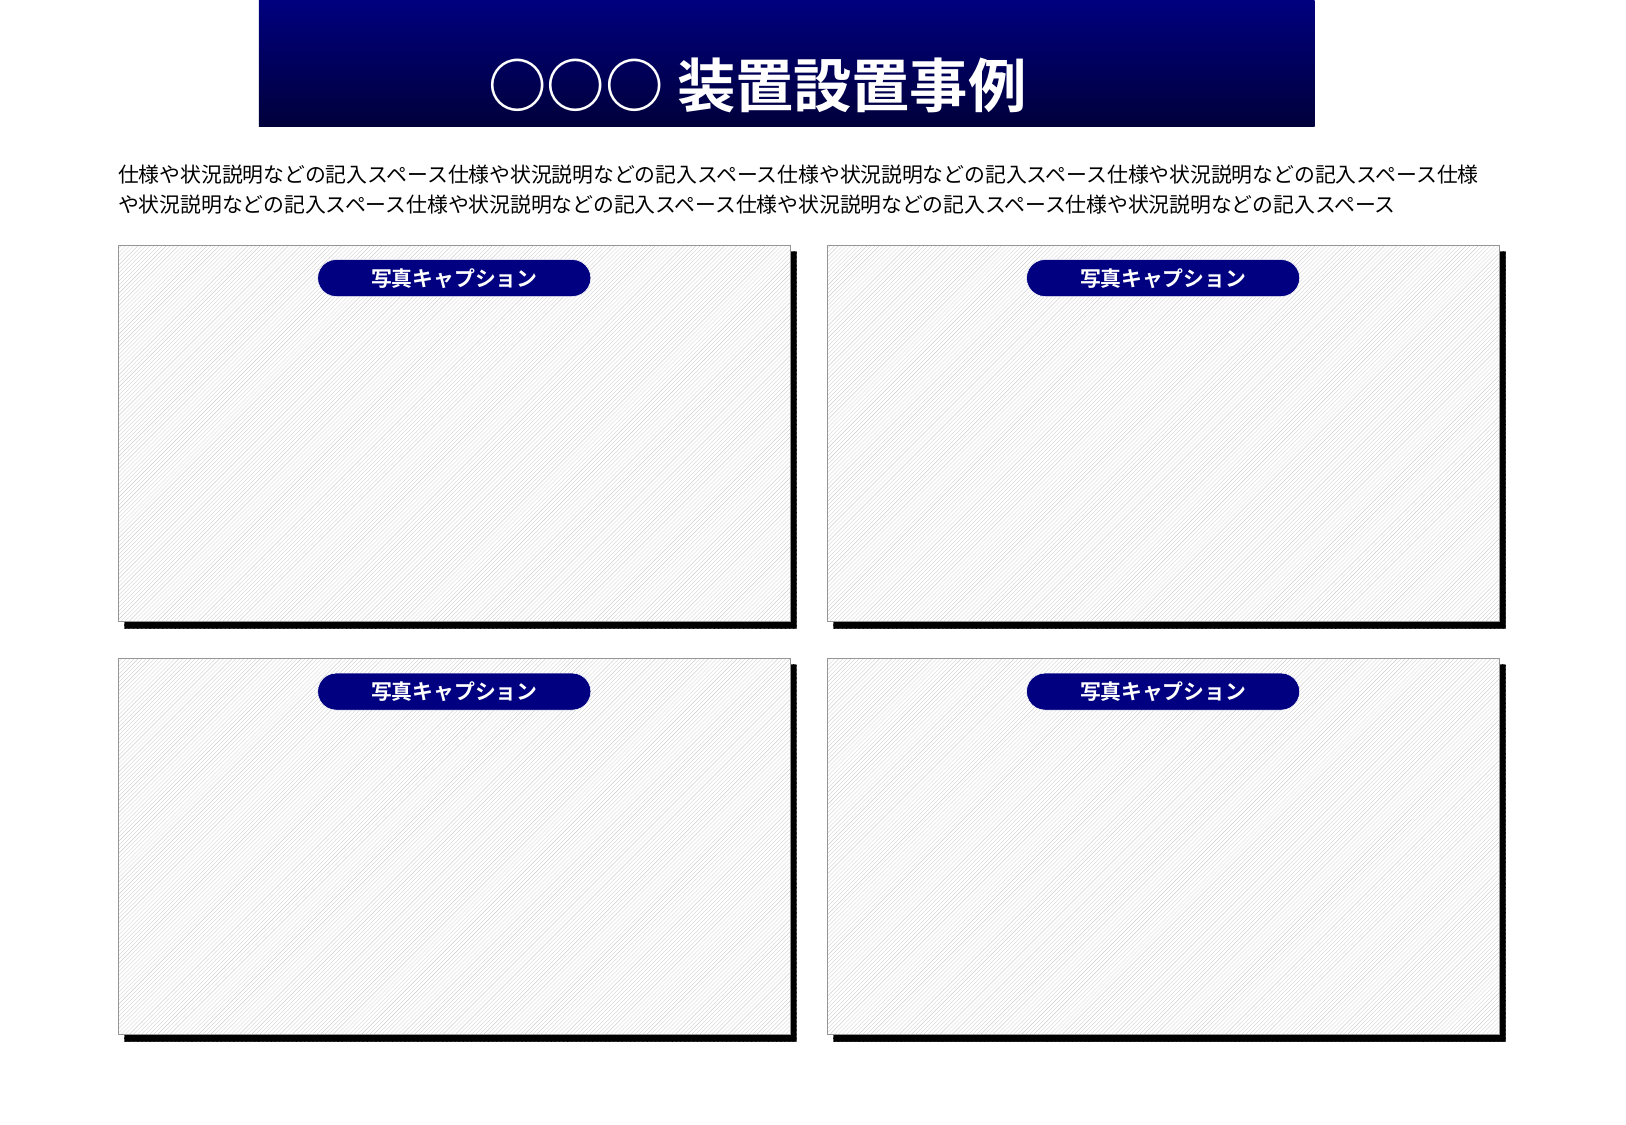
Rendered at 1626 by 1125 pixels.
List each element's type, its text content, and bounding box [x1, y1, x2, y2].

text_box 仕様や状況説明などの記入スペース仕様や状況説明などの記入スペース仕様や状況説明などの記入スペース仕様や状況説明などの記入スペース仕様や状況説明などの記入スペース仕様や状況説明などの記入スペース仕様や状況説明などの記入スペース仕様や状況説明などの記入スペース [103, 148, 1500, 224]
text_box 写真キャプション [317, 259, 591, 297]
text_box [827, 245, 1500, 622]
text_box ○○○装置設置事例 [258, 0, 1315, 127]
text_box 写真キャプション [1026, 259, 1300, 297]
text_box [118, 658, 791, 1035]
text_box [827, 658, 1500, 1035]
text_box 写真キャプション [1026, 673, 1300, 711]
text_box [118, 245, 791, 622]
text_box 写真キャプション [317, 673, 591, 711]
